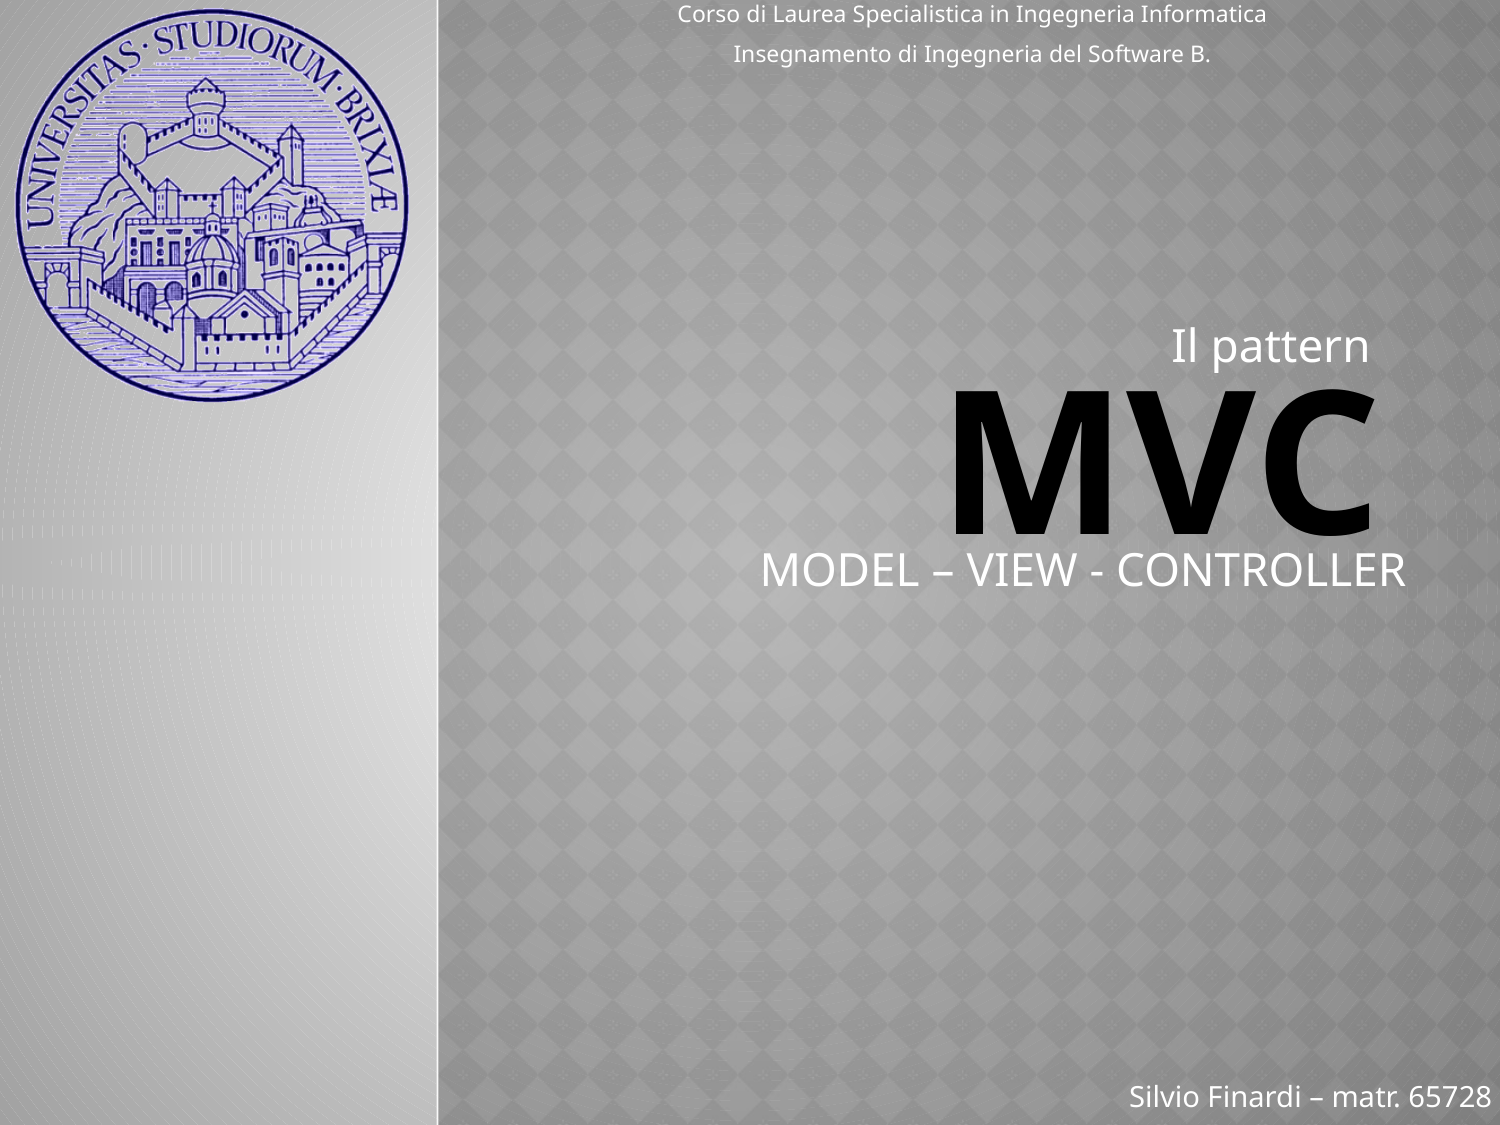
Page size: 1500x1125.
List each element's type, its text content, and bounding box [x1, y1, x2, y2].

title MVC [552, 320, 1390, 575]
text_box MODEL – VIEW - CONTROLLER [575, 540, 1415, 722]
picture [0, 0, 434, 424]
subtitle Silvio Finardi – matr. 65728 [433, 1078, 1500, 1125]
text_box Il pattern [538, 316, 1378, 498]
text_box Corso di Laurea Specialistica in Ingegneria Informatica Insegnamento di Ingegneria del Software B. [445, 0, 1500, 181]
